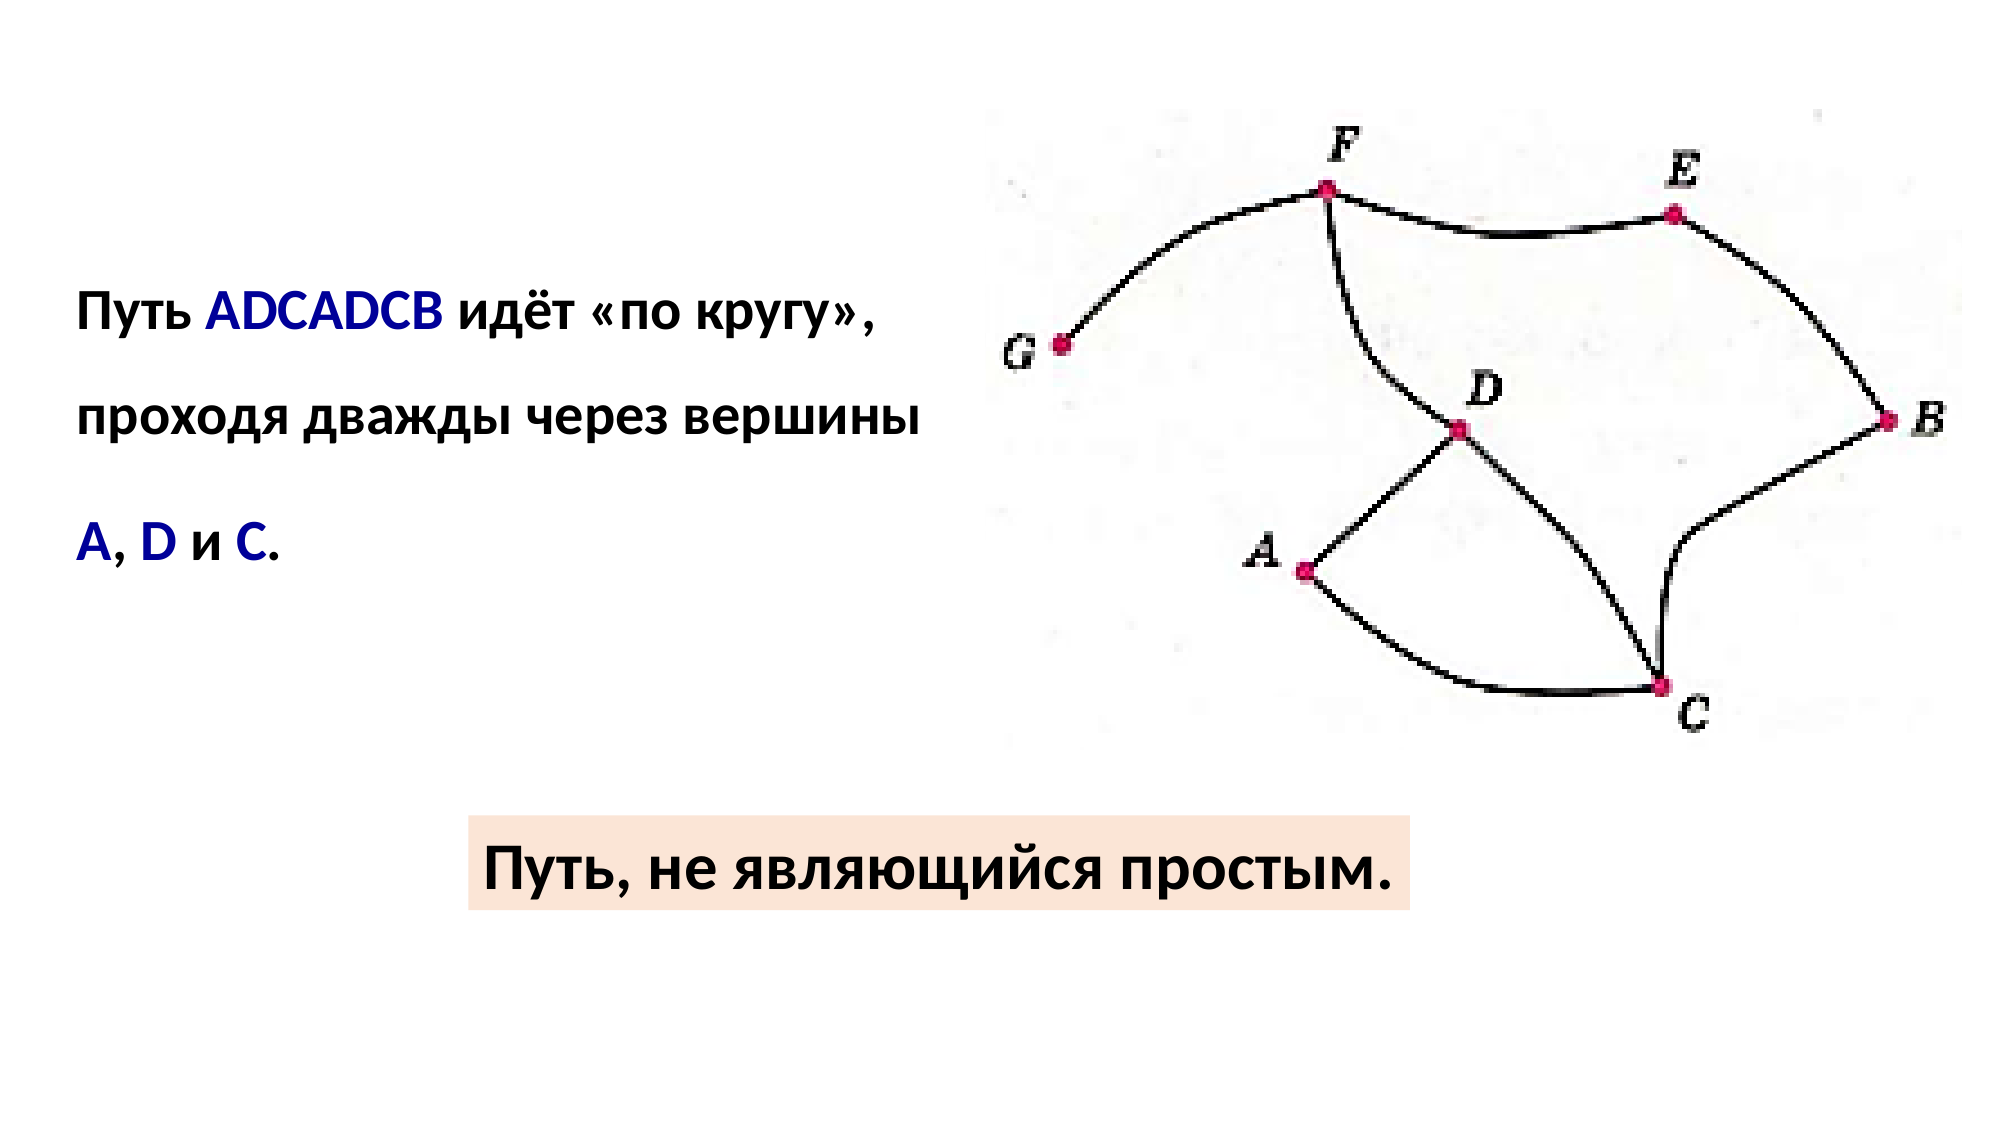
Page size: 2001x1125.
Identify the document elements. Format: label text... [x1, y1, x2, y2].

picture [985, 109, 1962, 750]
text_box Путь, не являющийся простым. [468, 815, 1410, 911]
list Путь АDСАDСВ идёт «по кругу», проходя дважды через вершины А, D и С. [61, 228, 985, 662]
